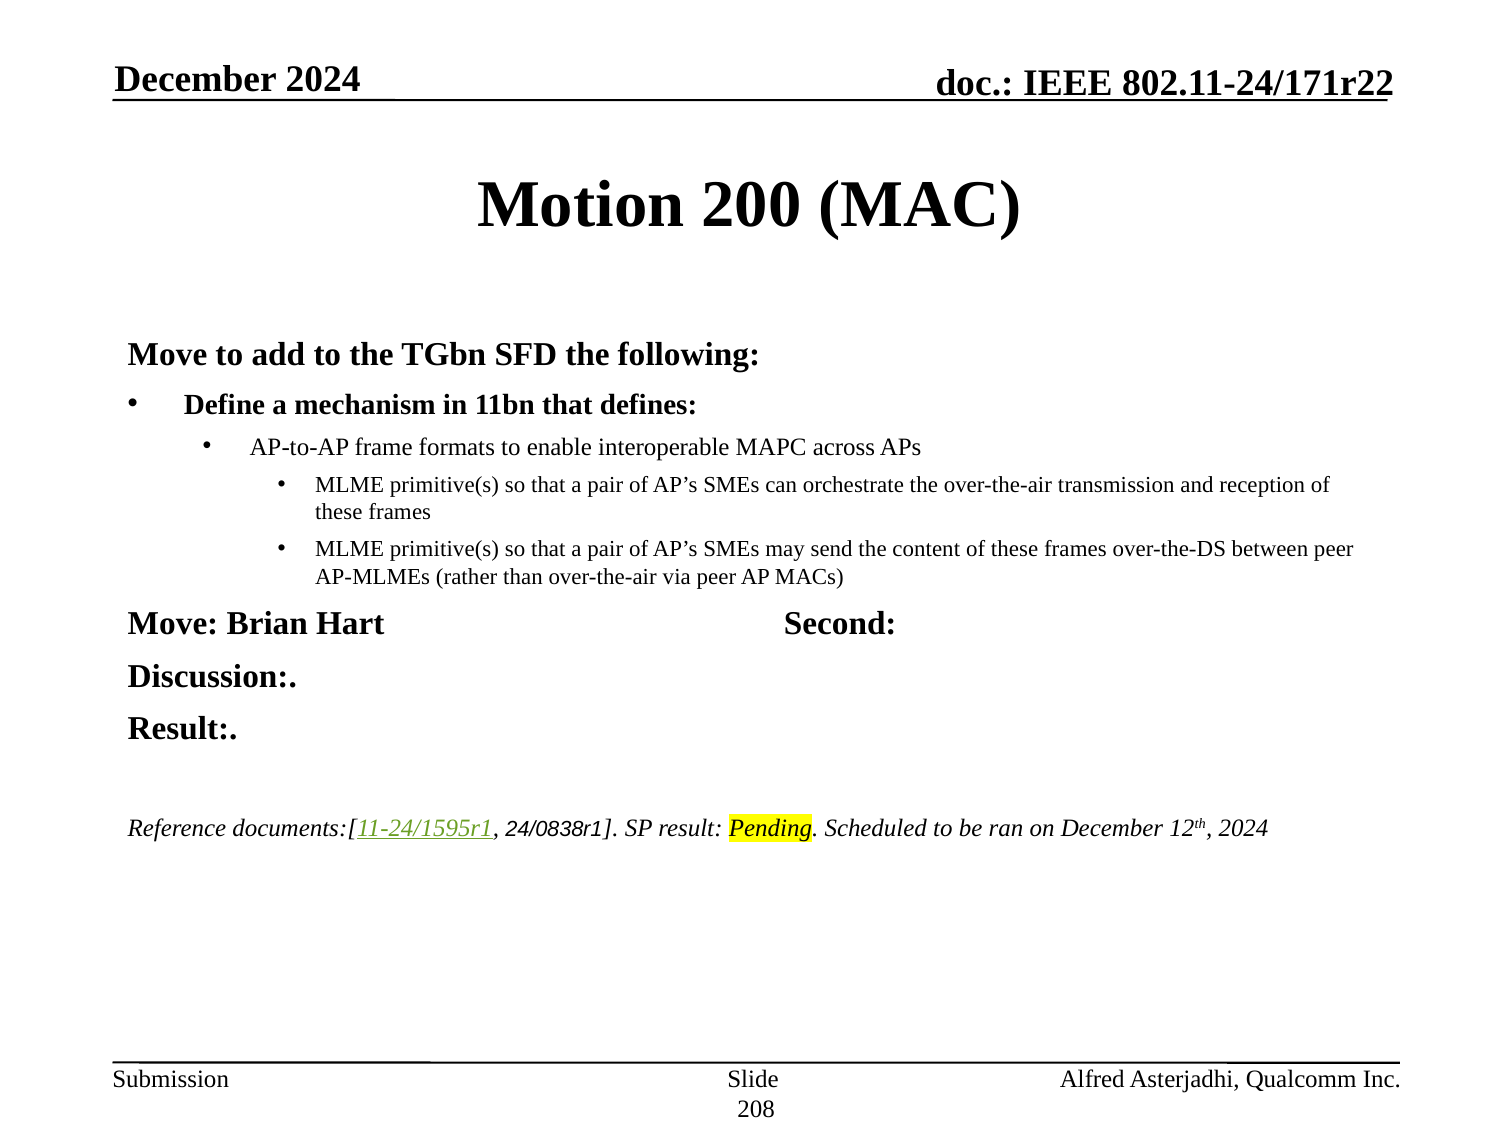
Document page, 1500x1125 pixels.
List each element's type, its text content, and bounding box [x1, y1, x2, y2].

title Motion 200 (MAC) [112, 112, 1388, 288]
slide_number Slide 208 [712, 1061, 800, 1123]
footer Alfred Asterjadhi, Qualcomm Inc. [878, 1061, 1402, 1093]
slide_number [114, 54, 423, 100]
list Move to add to the TGbn SFD the following: Define a mechanism in 11bn that defines: AP-to-AP frame formats to enable interoperable MAPC across APs MLME primitive(s) so that a pair of AP’s SMEs can orchestrate the over-the-air transmission and reception of these frames MLME primitive(s) so that a pair of AP’s SMEs may send the content of these frames over-the-DS between peer AP-MLMEs (rather than over-the-air via peer AP MACs) Move: Brian Hart Second: Discussion:. Result:. Reference documents:[11-24/1595r1, 24/0838r1]. SP result: Pending. Scheduled to be ran on December 12th, 2024 [112, 324, 1388, 1000]
